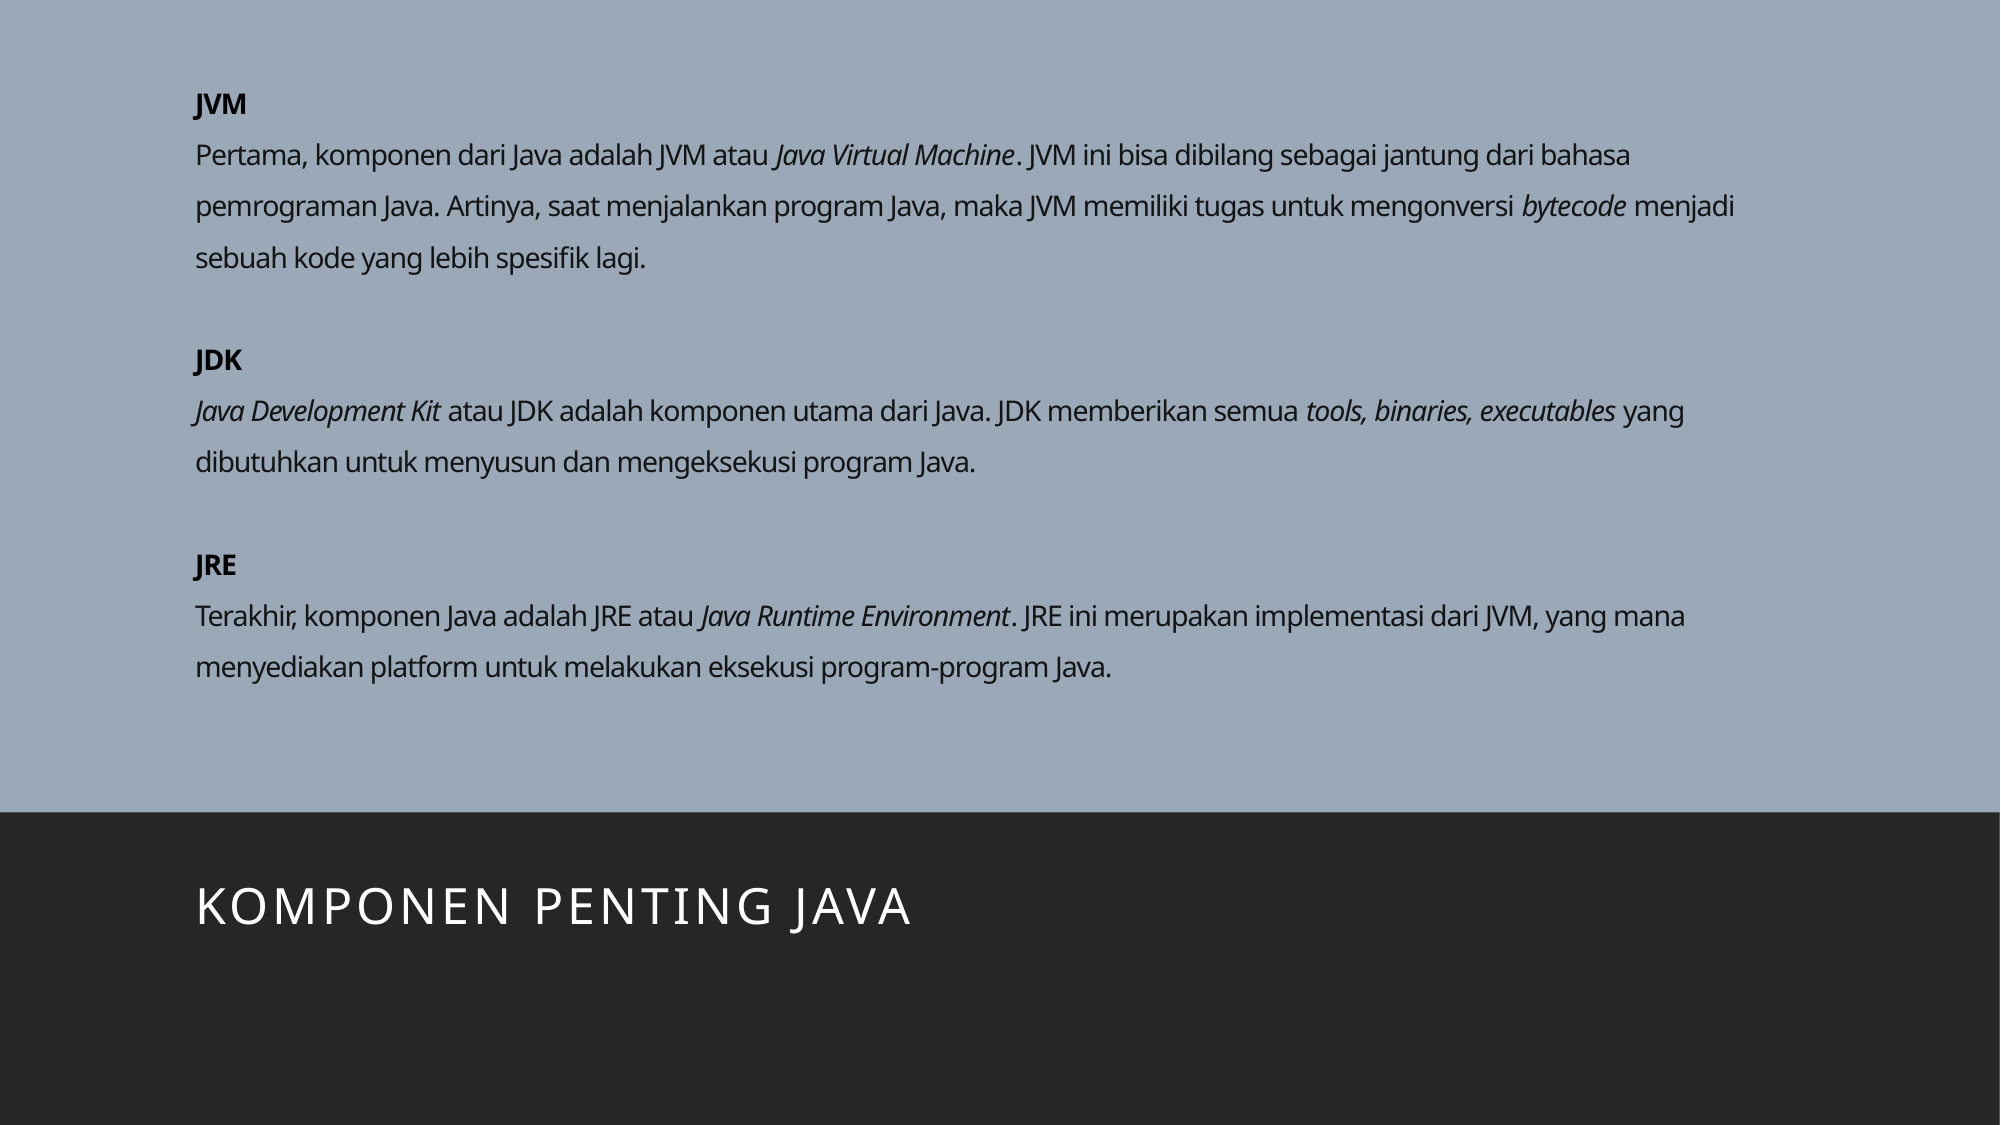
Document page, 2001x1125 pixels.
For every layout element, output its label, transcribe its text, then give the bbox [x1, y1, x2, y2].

text_box [0, 0, 2000, 811]
subtitle KOMPONEN PENTING JAVA [180, 860, 1831, 1045]
text_box [0, 811, 2000, 1125]
title JVM Pertama, komponen dari Java adalah JVM atau Java Virtual Machine. JVM ini bisa dibilang sebagai jantung dari bahasa pemrograman Java. Artinya, saat menjalankan program Java, maka JVM memiliki tugas untuk mengonversi bytecode menjadi sebuah kode yang lebih spesifik lagi. JDK Java Development Kit atau JDK adalah komponen utama dari Java. JDK memberikan semua tools, binaries, executables yang dibutuhkan untuk menyusun dan mengeksekusi program Java. JRE Terakhir, komponen Java adalah JRE atau Java Runtime Environment. JRE ini merupakan implementasi dari JVM, yang mana menyediakan platform untuk melakukan eksekusi program-program Java. [180, 60, 1830, 811]
